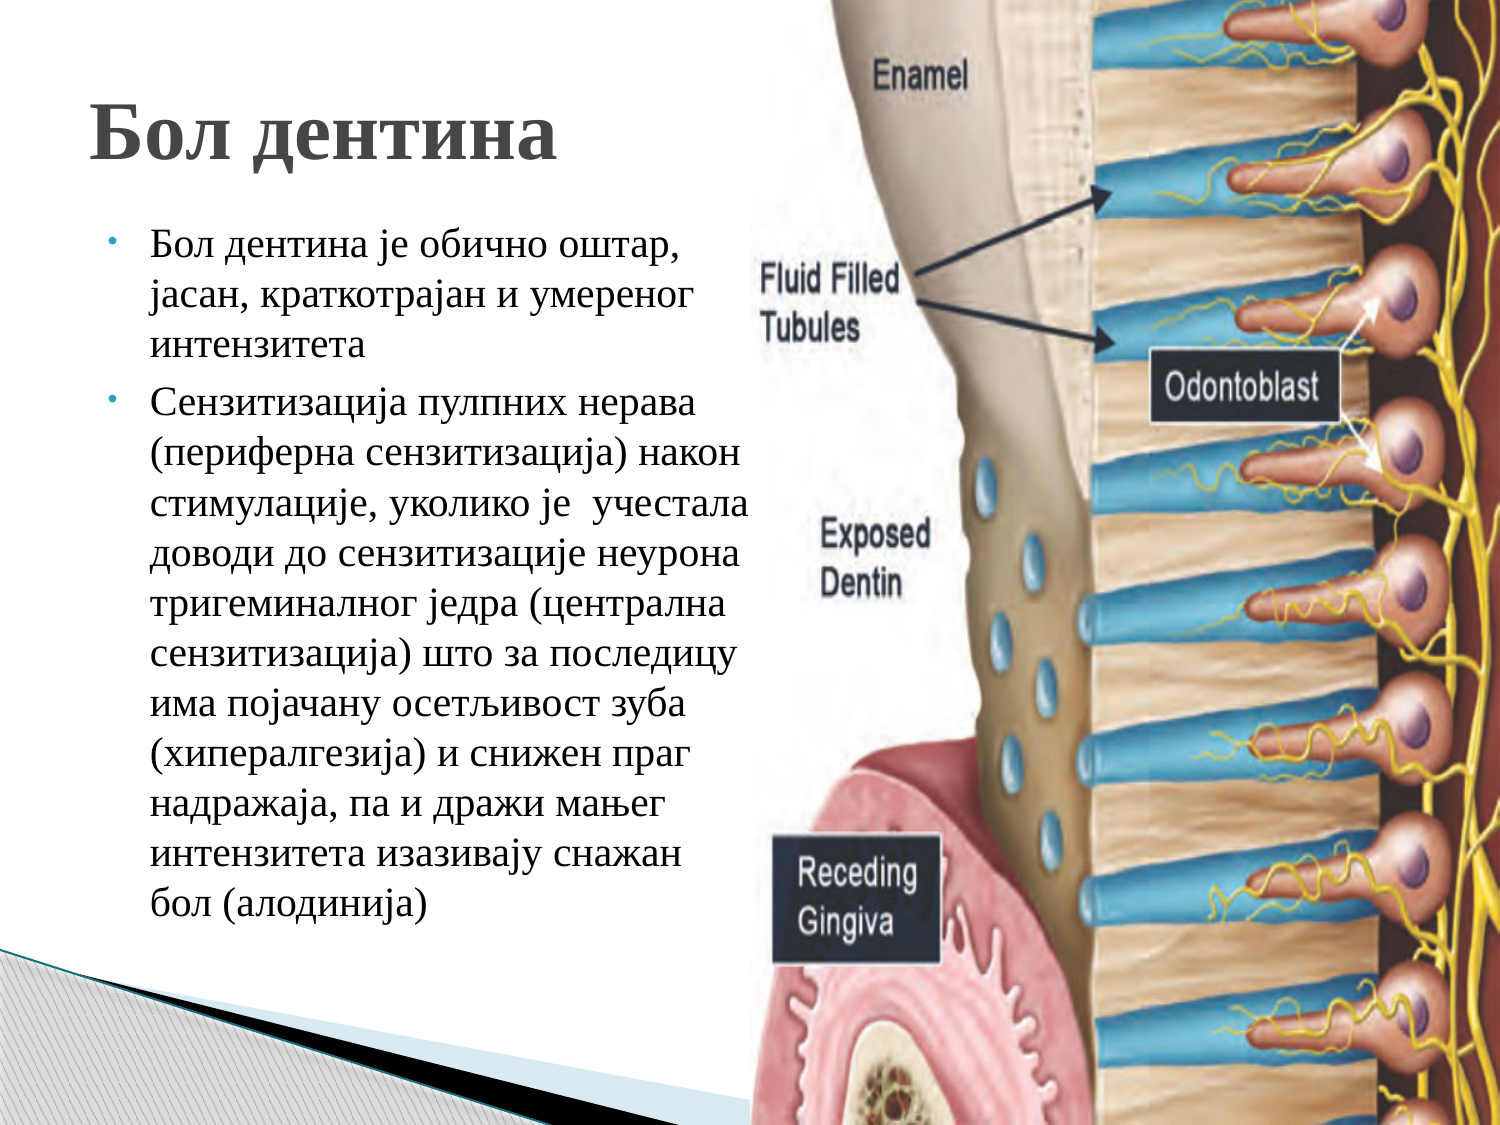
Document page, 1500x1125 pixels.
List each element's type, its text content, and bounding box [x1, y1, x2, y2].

picture [749, 0, 1500, 1125]
title Бол дентина [75, 43, 743, 208]
list Бол дентина је обично оштар, јасан, краткотрајан и умереног интензитета Сензитизација пулпних нерава (периферна сензитизација) након стимулације, уколико је учестала доводи до сензитизације неурона тригеминалног једра (централна сензитизација) што за последицу има појачану осетљивост зуба (хипералгезија) и снижен праг надражаја, па и дражи мањег интензитета изазивају снажан бол (алодинија) [75, 208, 743, 1059]
